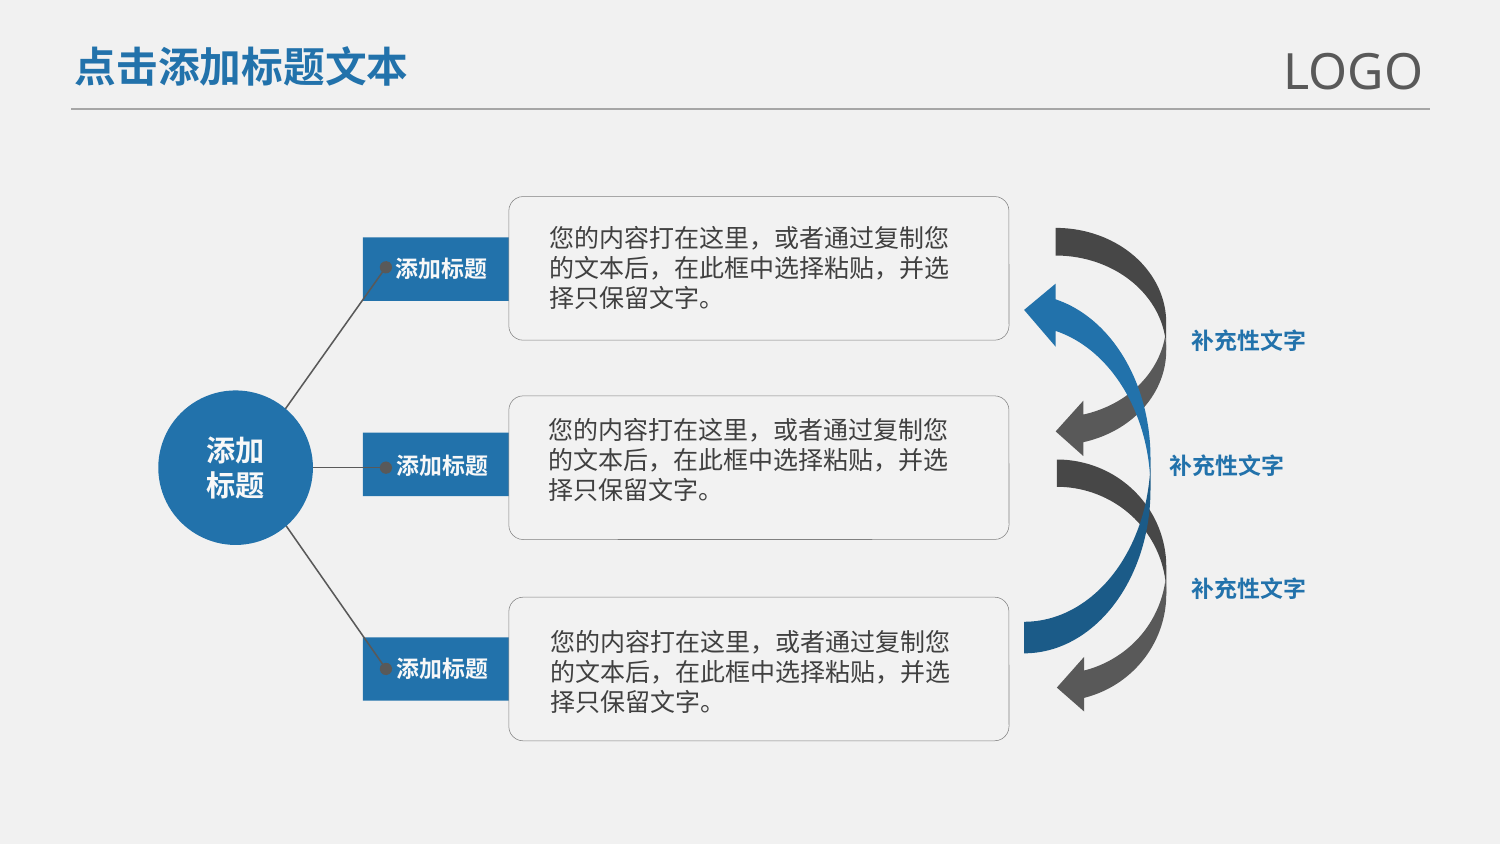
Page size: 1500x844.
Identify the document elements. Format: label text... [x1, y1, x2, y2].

text_box 添加标题 [385, 247, 508, 289]
text_box LOGO [1268, 31, 1439, 107]
text_box [508, 395, 1010, 540]
text_box [362, 474, 508, 497]
text_box 您的内容打在这里，或者通过复制您的文本后，在此框中选择粘贴，并选择只保留文字。 [539, 228, 976, 306]
text_box [362, 638, 508, 701]
text_box [508, 196, 1010, 341]
text_box 您的内容打在这里，或者通过复制您的文本后，在此框中选择粘贴，并选择只保留文字。 [540, 633, 977, 711]
text_box [508, 597, 1010, 741]
text_box 添加 标题 [158, 390, 313, 545]
text_box [1055, 227, 1167, 407]
text_box [1024, 283, 1151, 654]
text_box [285, 261, 393, 409]
text_box 添加标题 [386, 445, 508, 487]
text_box [362, 237, 508, 298]
text_box [286, 526, 393, 676]
text_box [1055, 395, 1136, 457]
text_box 补充性文字 [1181, 569, 1317, 608]
text_box 您的内容打在这里，或者通过复制您的文本后，在此框中选择粘贴，并选择只保留文字。 [538, 421, 975, 499]
text_box [364, 273, 508, 301]
text_box [362, 432, 508, 466]
text_box 补充性文字 [1158, 446, 1295, 485]
text_box 补充性文字 [1181, 321, 1317, 359]
text_box 添加标题 [386, 647, 508, 689]
text_box 点击添加标题文本 [59, 33, 424, 99]
text_box [1056, 511, 1167, 712]
text_box [366, 637, 508, 663]
